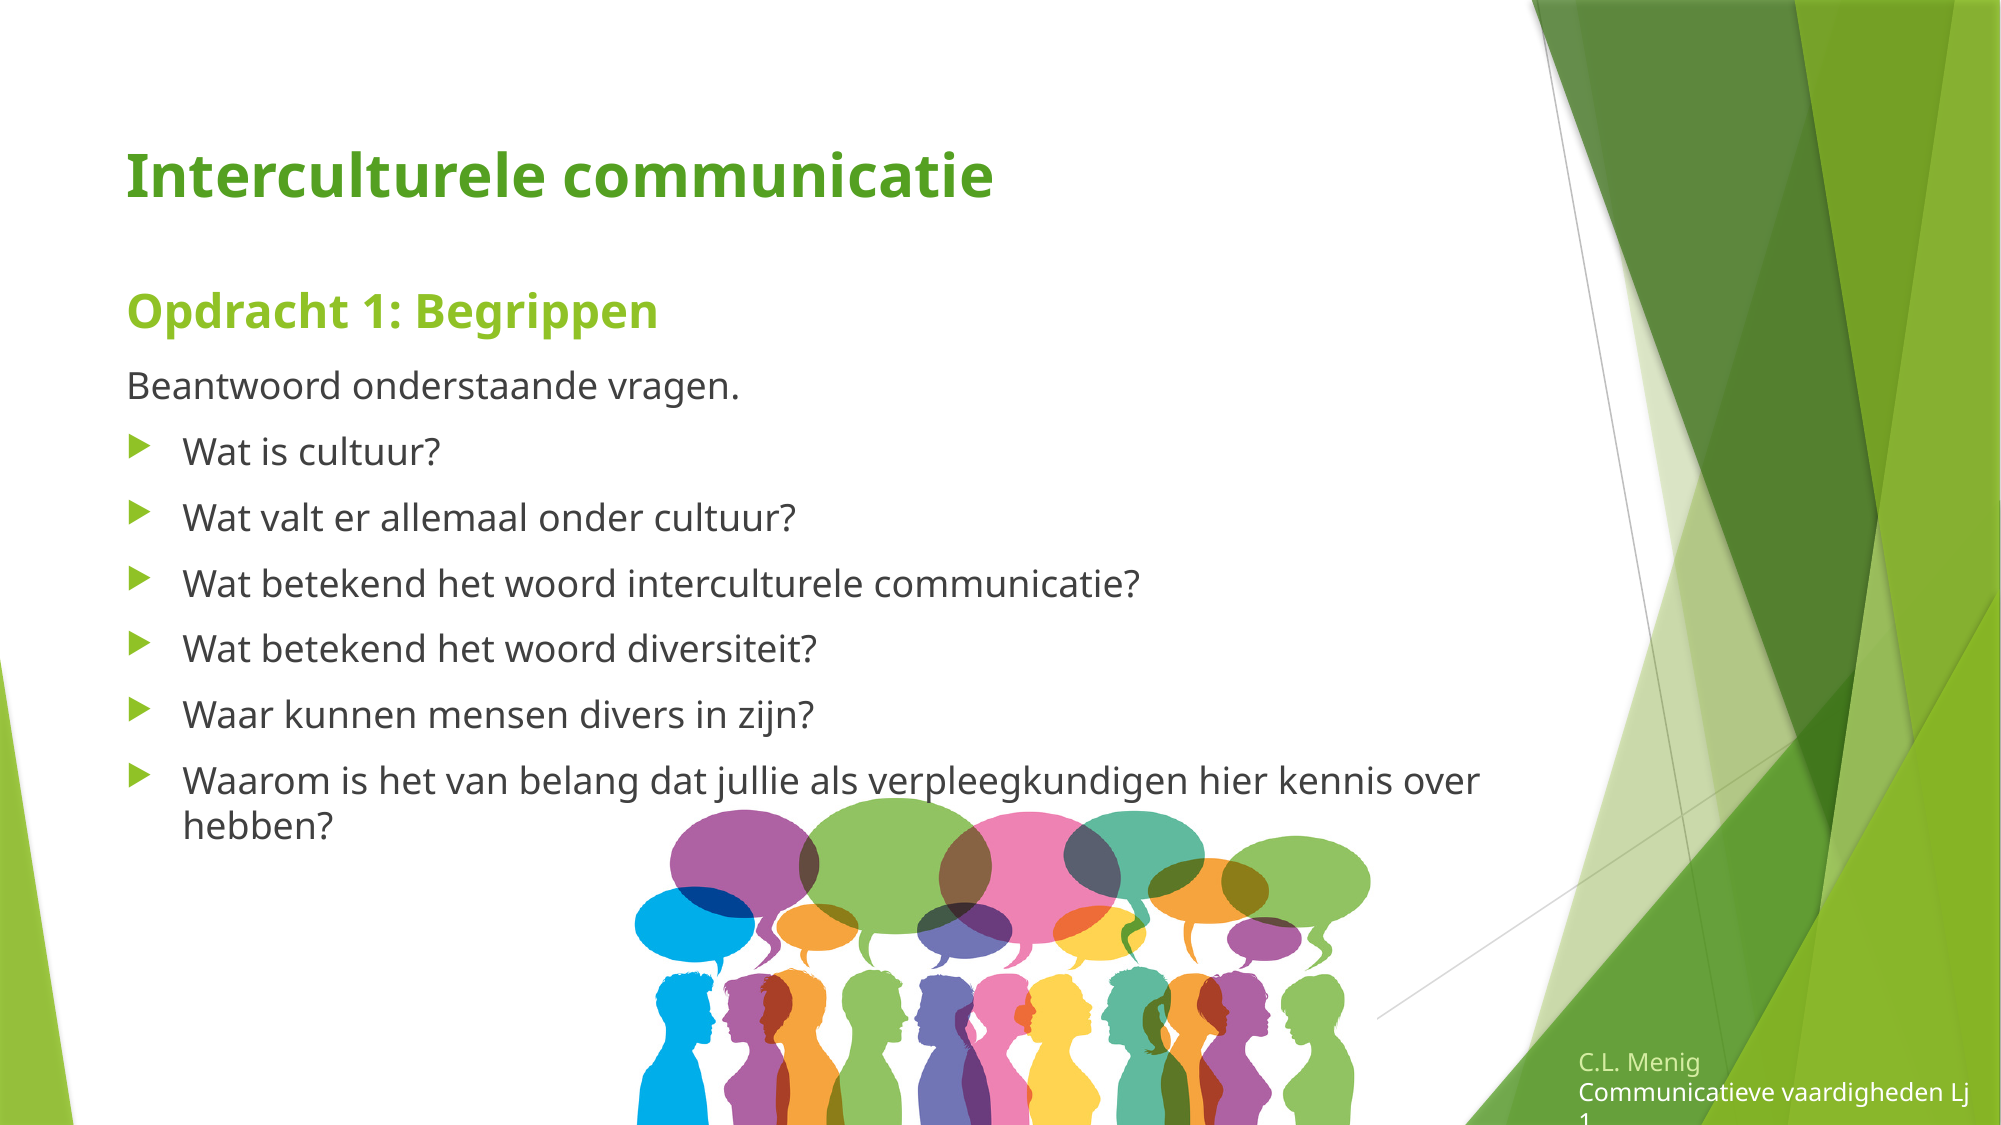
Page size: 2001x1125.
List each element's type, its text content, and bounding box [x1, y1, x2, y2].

list Beantwoord onderstaande vragen. Wat is cultuur? Wat valt er allemaal onder cultuur? Wat betekend het woord interculturele communicatie? Wat betekend het woord diversiteit? Waar kunnen mensen divers in zijn? Waarom is het van belang dat jullie als verpleegkundigen hier kennis over hebben? [111, 354, 1522, 992]
text_box Interculturele communicatie Opdracht 1: Begrippen [111, 129, 1522, 347]
picture [625, 749, 1377, 1125]
text_box C.L. Menig Communicatieve vaardigheden Lj 1 [1563, 1038, 2000, 1125]
